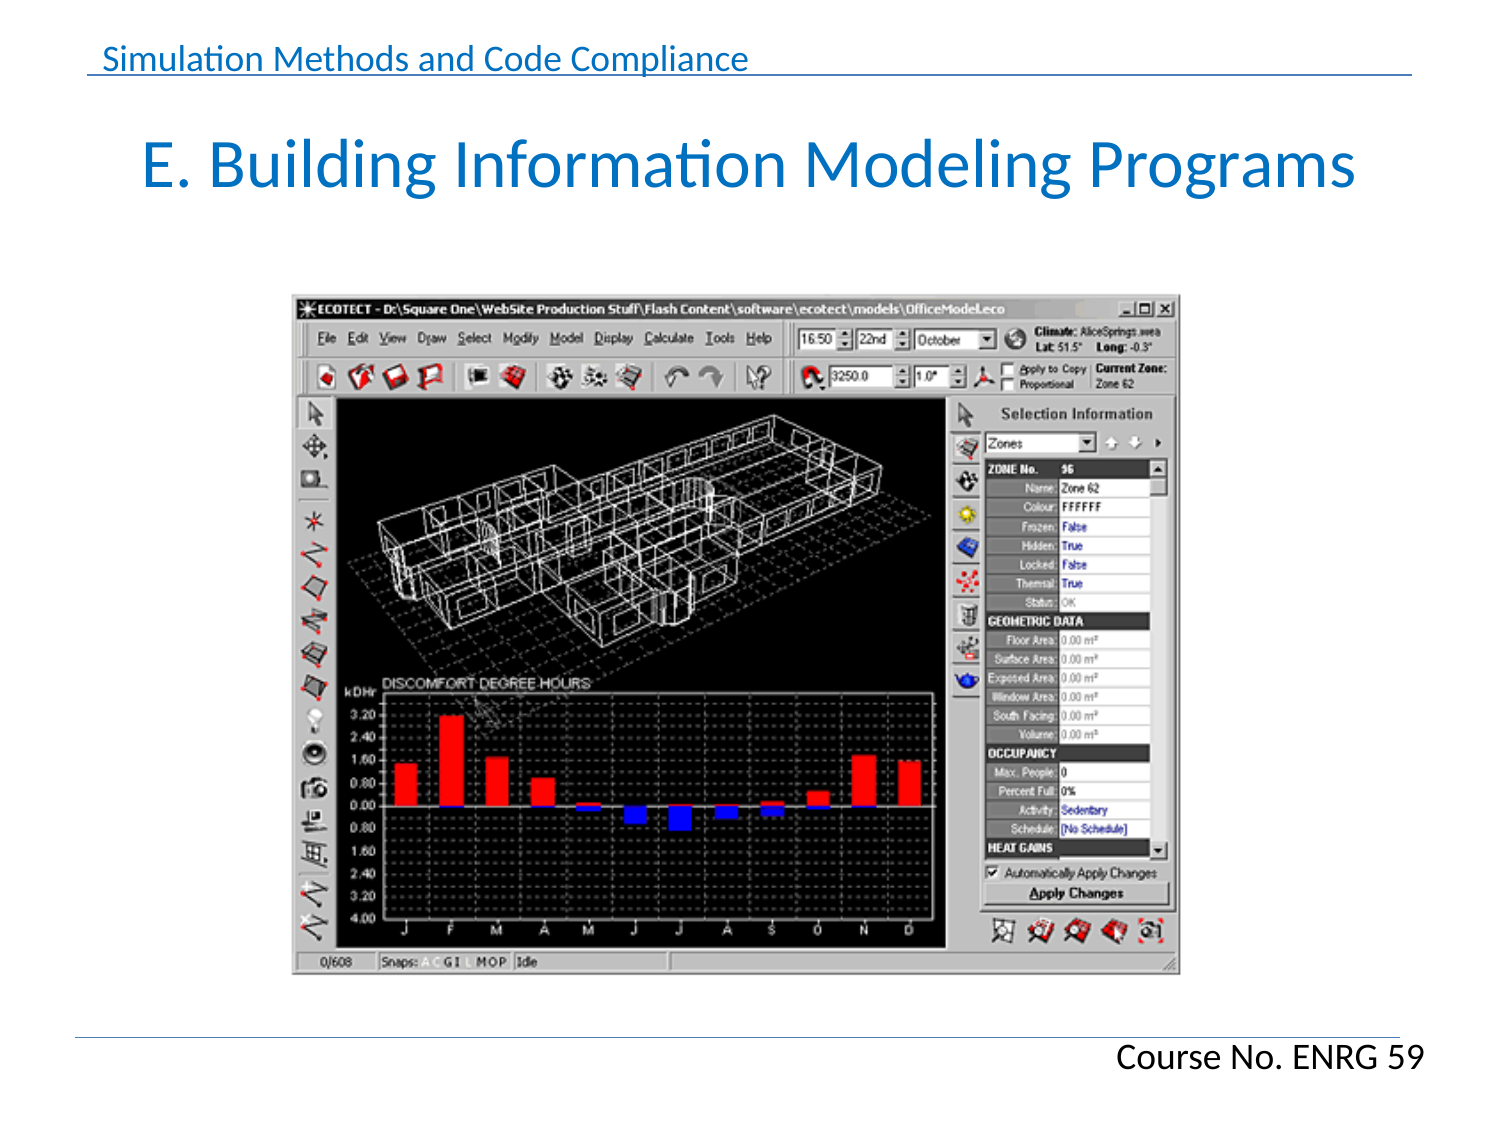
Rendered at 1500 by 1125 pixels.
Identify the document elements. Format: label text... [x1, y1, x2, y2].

title E. Building Information Modeling Programs [75, 87, 1425, 233]
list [174, 287, 1226, 1005]
